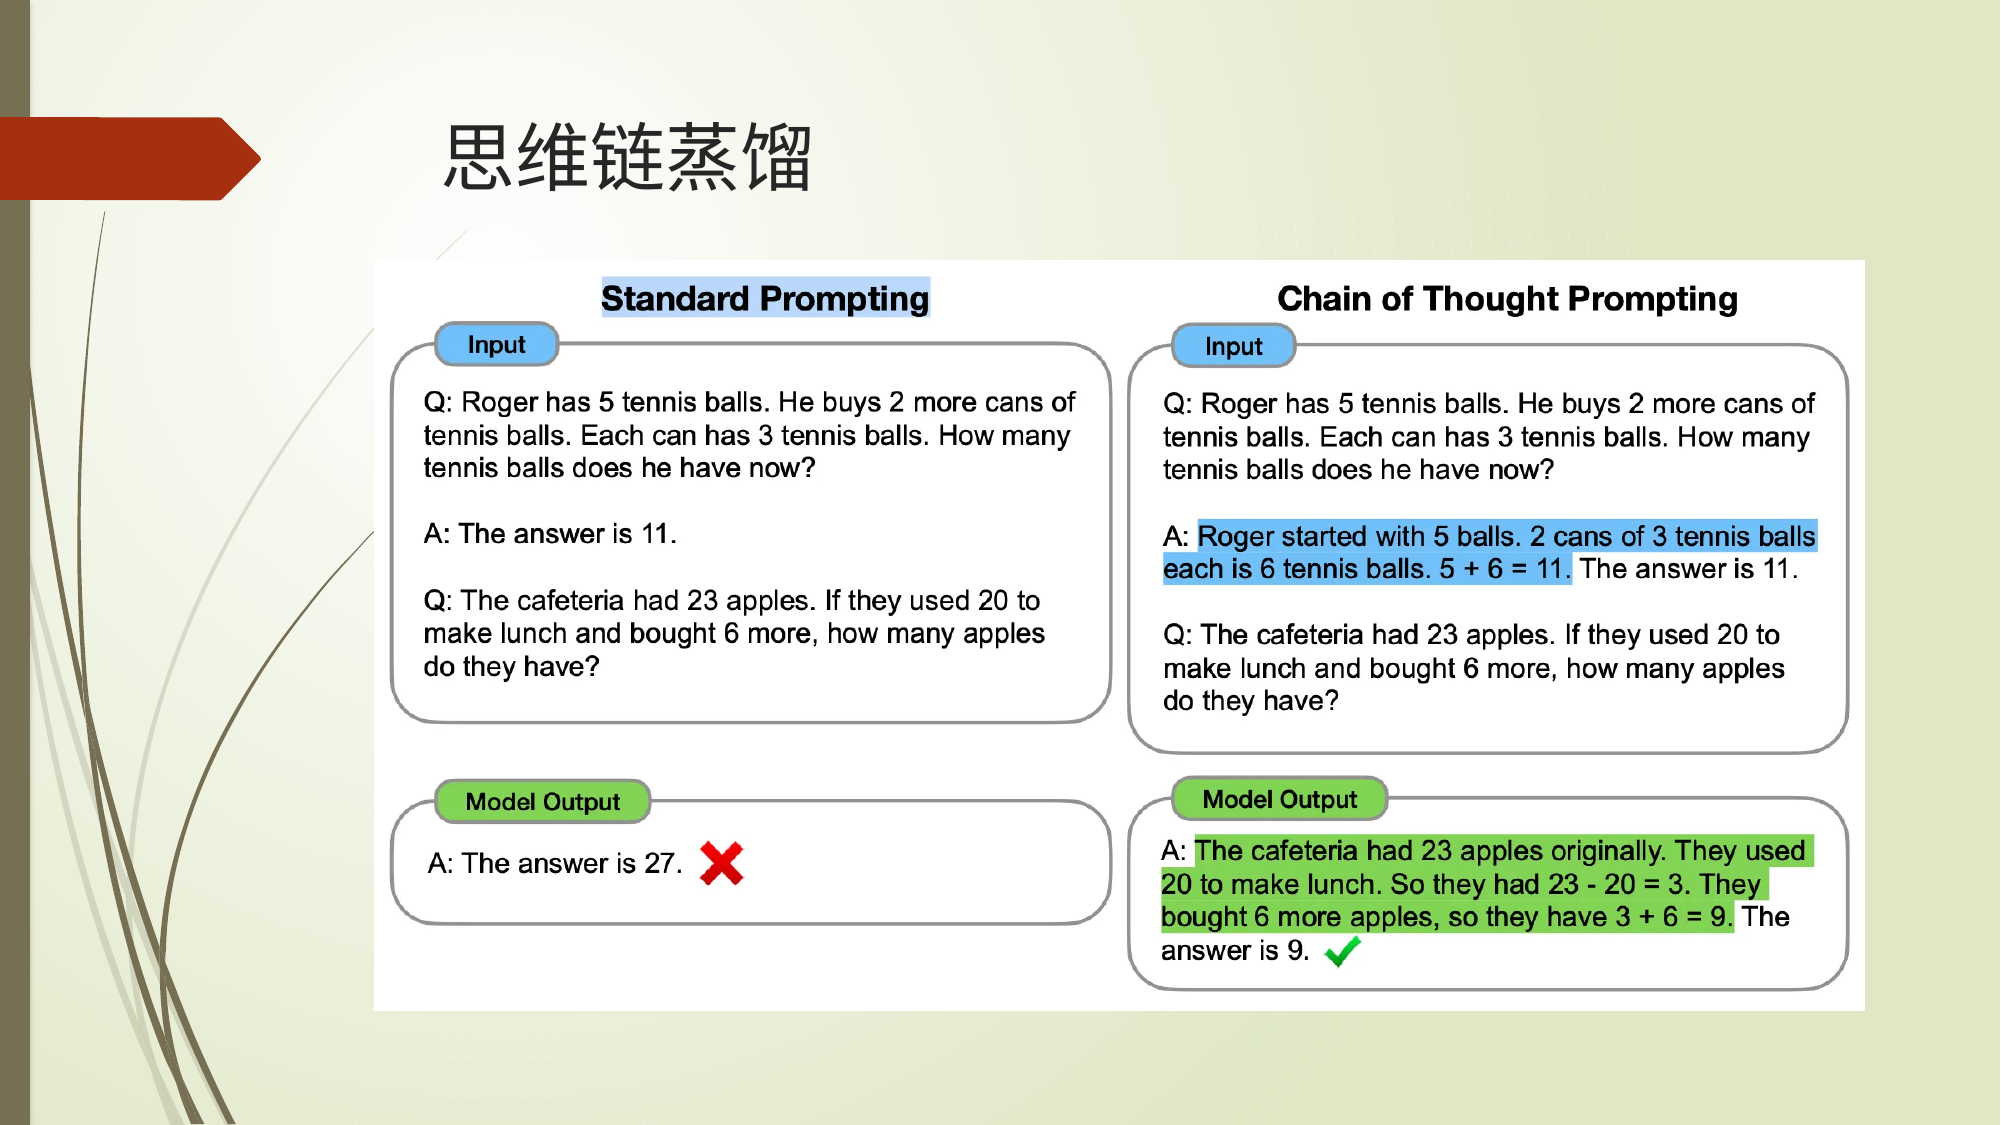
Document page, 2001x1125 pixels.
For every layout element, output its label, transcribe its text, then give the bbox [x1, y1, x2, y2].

title 思维链蒸馏 [425, 102, 1888, 313]
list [373, 260, 1865, 1012]
